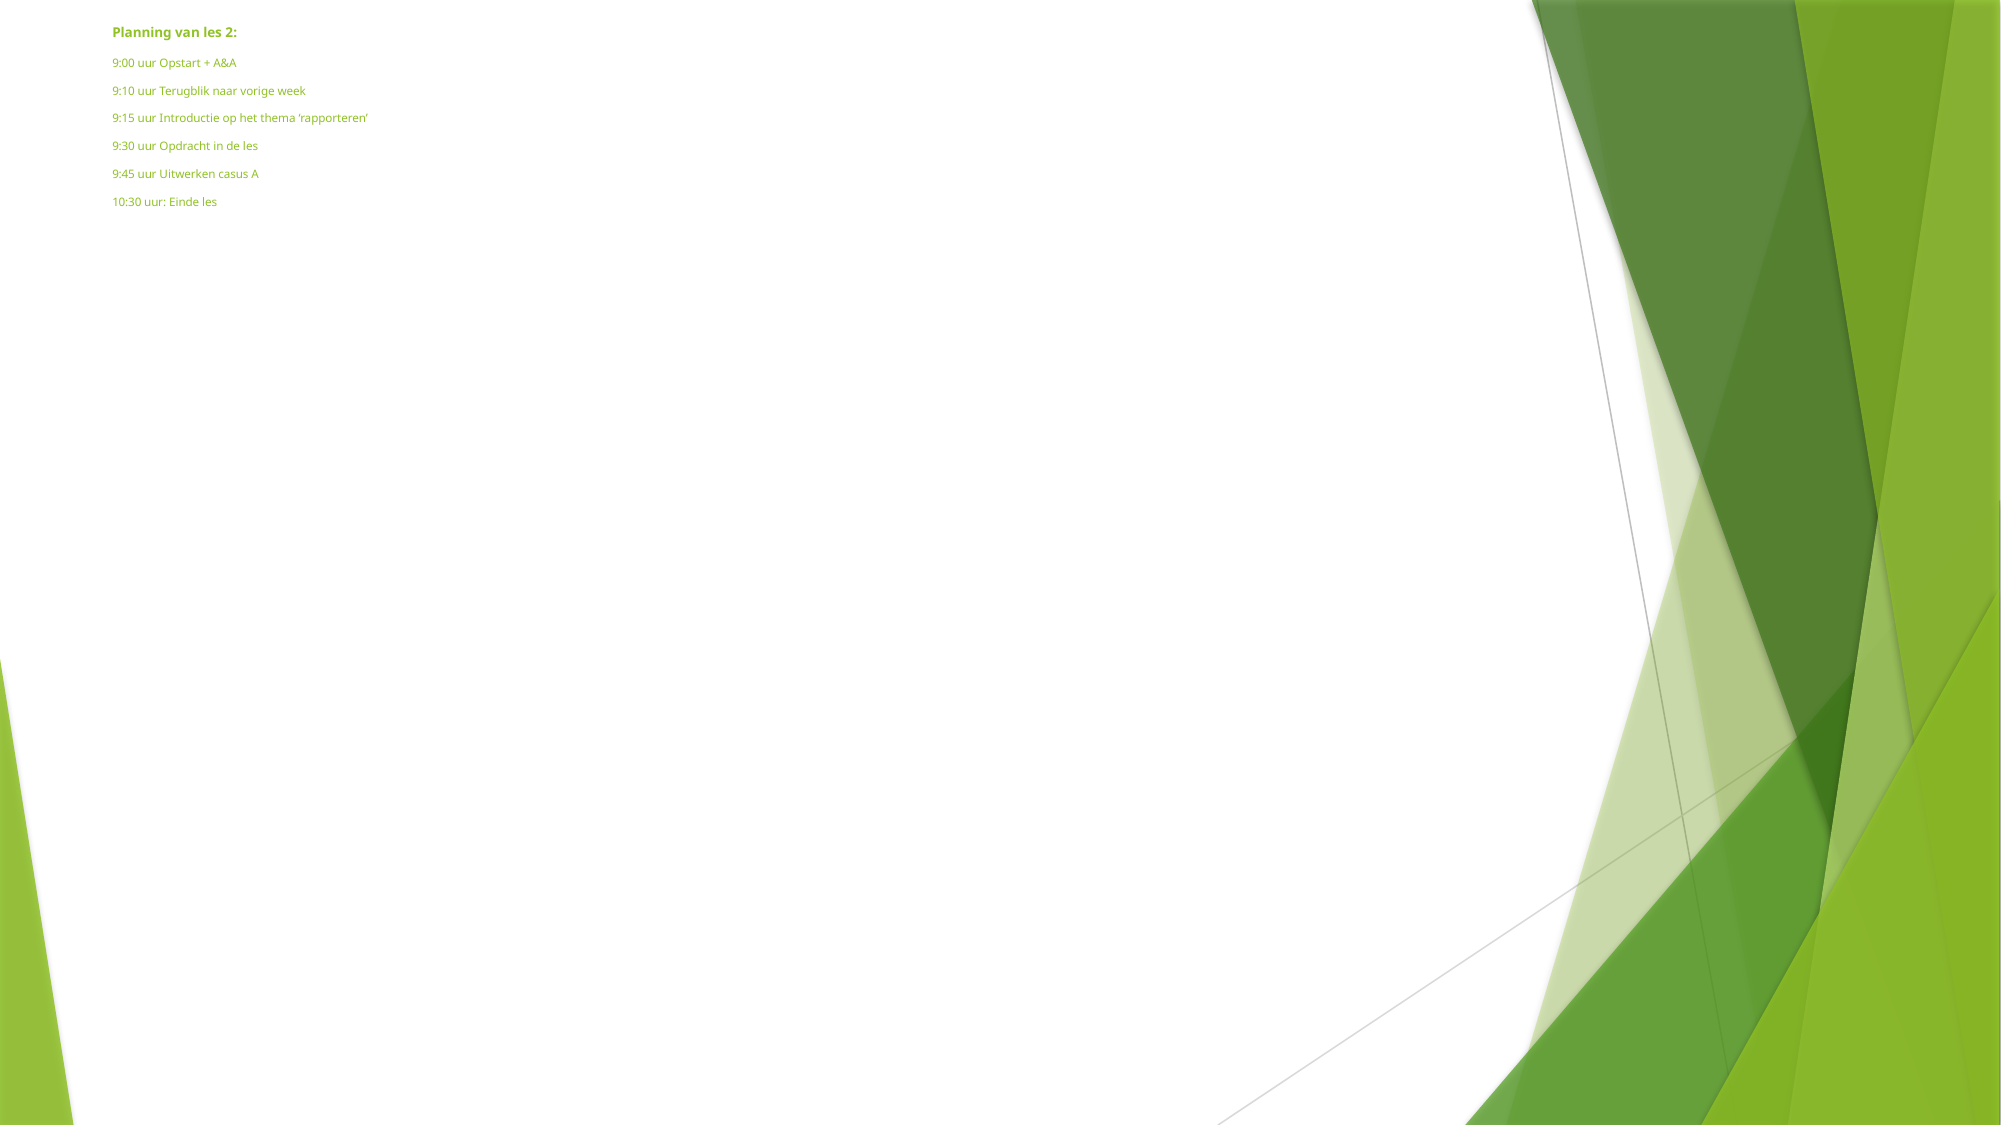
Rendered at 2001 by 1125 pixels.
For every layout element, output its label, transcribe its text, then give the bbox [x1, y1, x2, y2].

title Planning van les 2: 9:00 uur Opstart + A&A 9:10 uur Terugblik naar vorige week 9:15 uur Introductie op het thema ‘rapporteren’ 9:30 uur Opdracht in de les 9:45 uur Uitwerken casus A 10:30 uur: Einde les [97, 0, 1508, 217]
